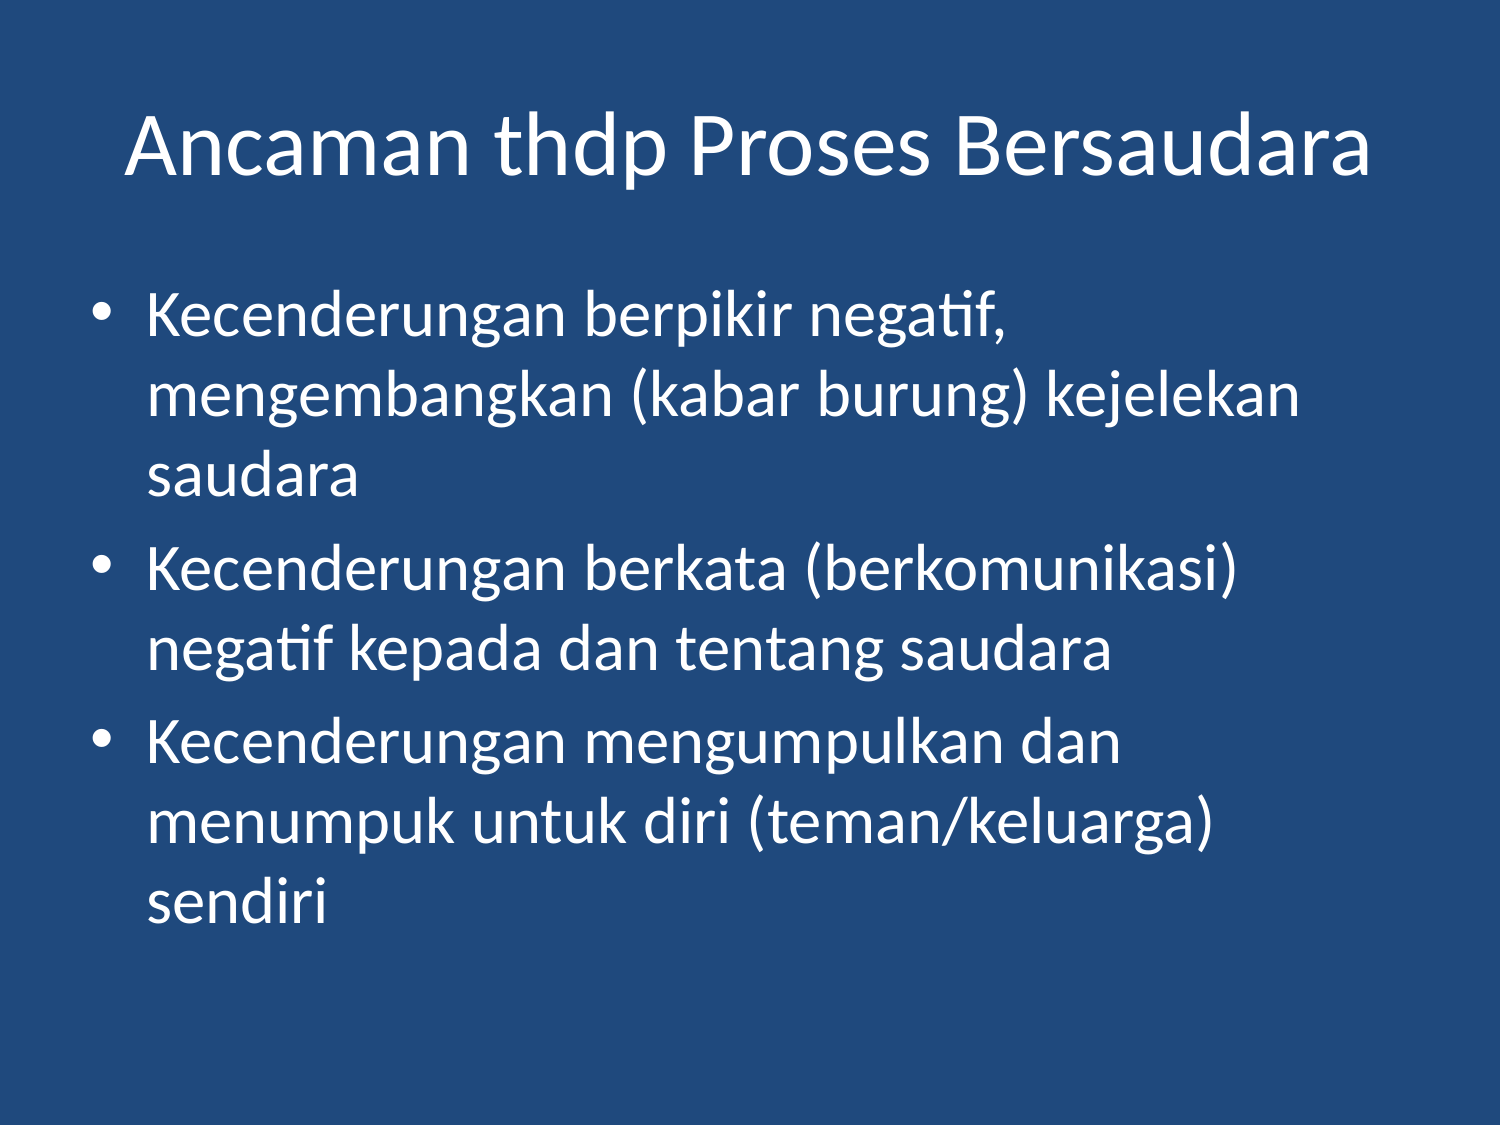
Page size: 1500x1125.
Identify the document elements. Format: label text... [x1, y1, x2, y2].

title Ancaman thdp Proses Bersaudara [75, 45, 1425, 233]
list Kecenderungan berpikir negatif, mengembangkan (kabar burung) kejelekan saudara Kecenderungan berkata (berkomunikasi) negatif kepada dan tentang saudara Kecenderungan mengumpulkan dan menumpuk untuk diri (teman/keluarga) sendiri [75, 262, 1425, 1005]
